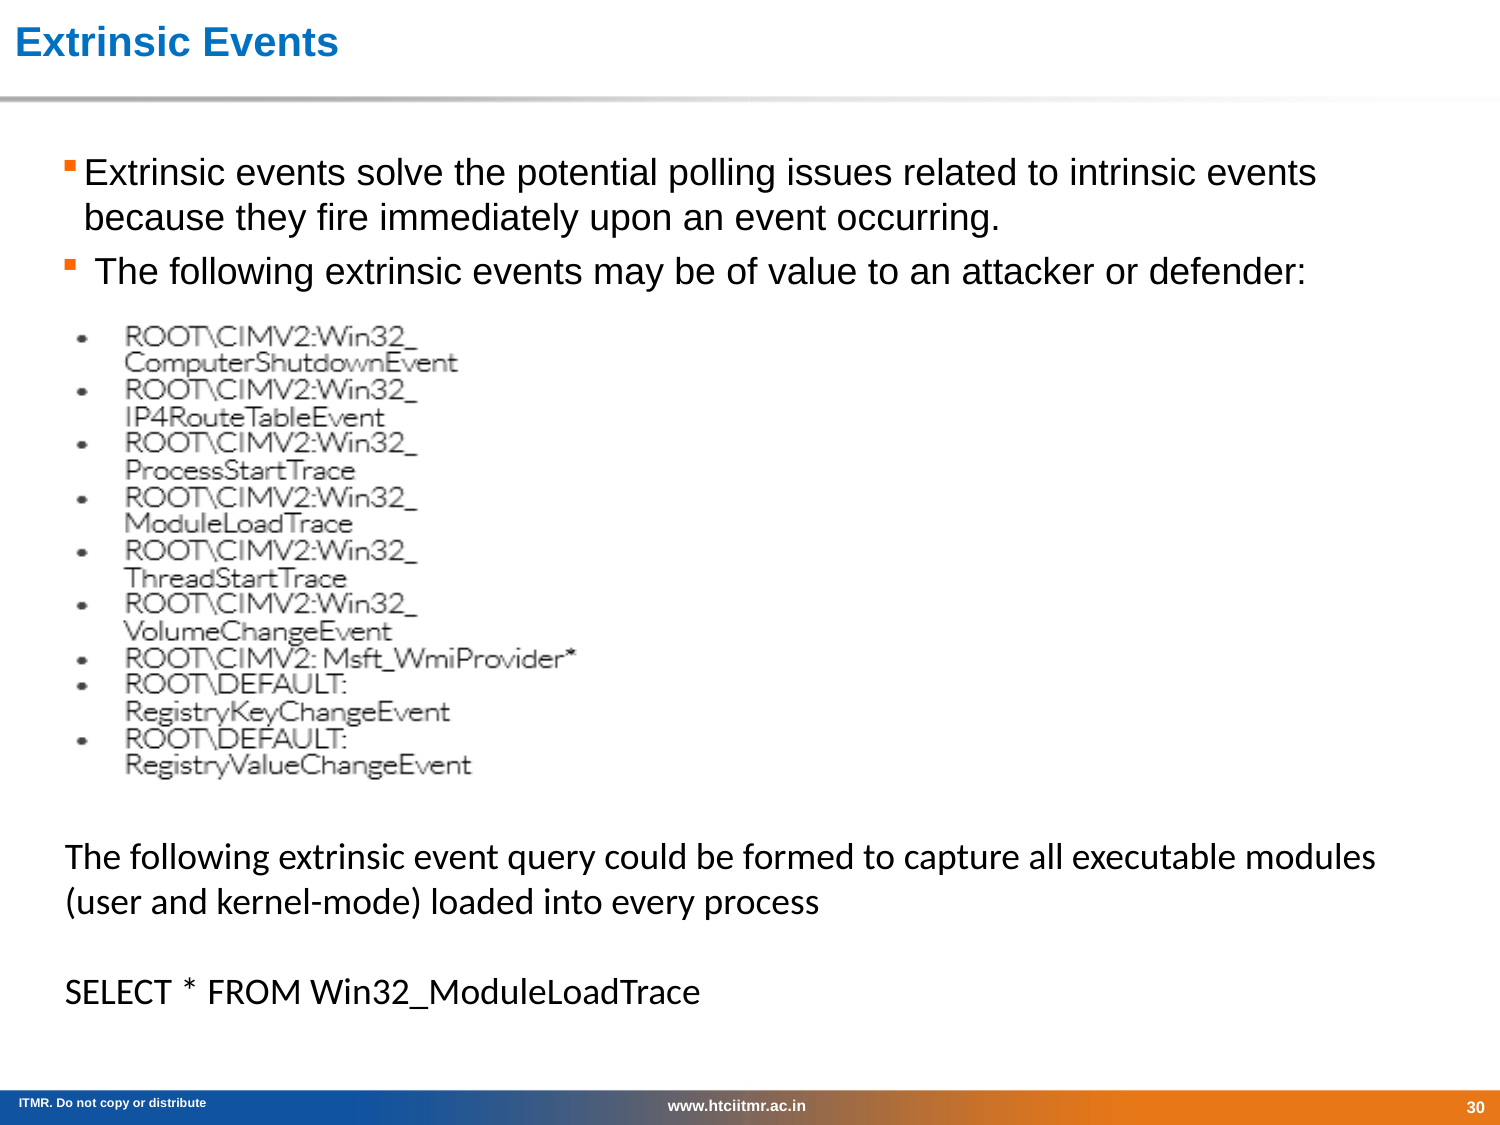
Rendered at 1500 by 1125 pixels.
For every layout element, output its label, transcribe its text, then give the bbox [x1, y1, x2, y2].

picture [0, 0, 1500, 1125]
text_box The following extrinsic event query could be formed to capture all executable modules (user and kernel-mode) loaded into every process SELECT * FROM Win32_ModuleLoadTrace [50, 824, 1438, 1065]
list Extrinsic events solve the potential polling issues related to intrinsic events because they fire immediately upon an event occurring. The following extrinsic events may be of value to an attacker or defender: [46, 140, 1397, 883]
title Extrinsic Events [0, 7, 1350, 95]
